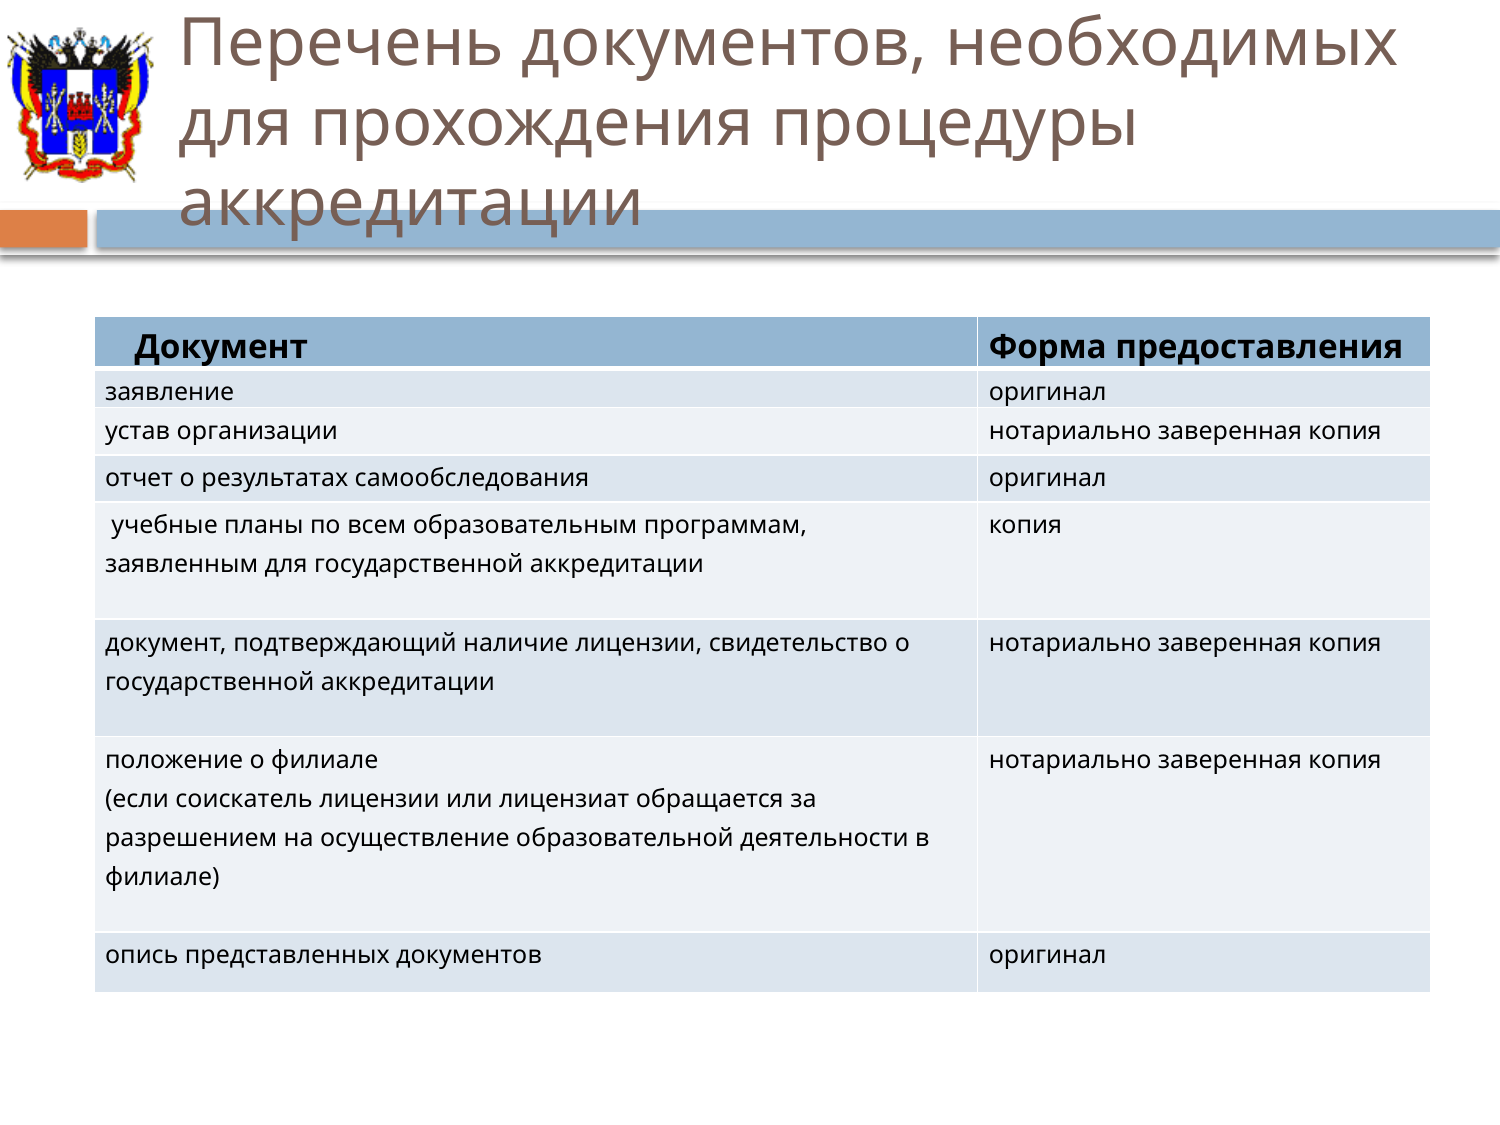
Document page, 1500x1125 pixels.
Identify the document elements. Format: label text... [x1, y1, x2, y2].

table_cell нотариально заверенная копия [978, 408, 1430, 454]
table_cell опись представленных документов [95, 933, 977, 992]
picture [0, 23, 160, 184]
table_cell документ, подтверждающий наличие лицензии, свидетельство о государственной аккредитации [95, 620, 977, 736]
table_cell оригинал [978, 456, 1430, 501]
table_cell устав организации [95, 408, 977, 454]
table_header Форма предоставления [978, 317, 1430, 366]
table_cell учебные планы по всем образовательным программам, заявленным для государственной аккредитации [95, 503, 977, 618]
table_cell нотариально заверенная копия [978, 620, 1430, 736]
table_cell оригинал [978, 933, 1430, 992]
table_header Документ [95, 317, 977, 366]
table_cell отчет о результатах самообследования [95, 456, 977, 501]
table_cell оригинал [978, 371, 1430, 407]
table_cell положение о филиале (если соискатель лицензии или лицензиат обращается за разрешением на осуществление образовательной деятельности в филиале) [95, 737, 977, 931]
table_cell нотариально заверенная копия [978, 737, 1430, 931]
table_cell заявление [95, 371, 977, 407]
title Перечень документов, необходимых для прохождения процедуры аккредитации [164, 37, 1438, 200]
table_cell копия [978, 503, 1430, 618]
